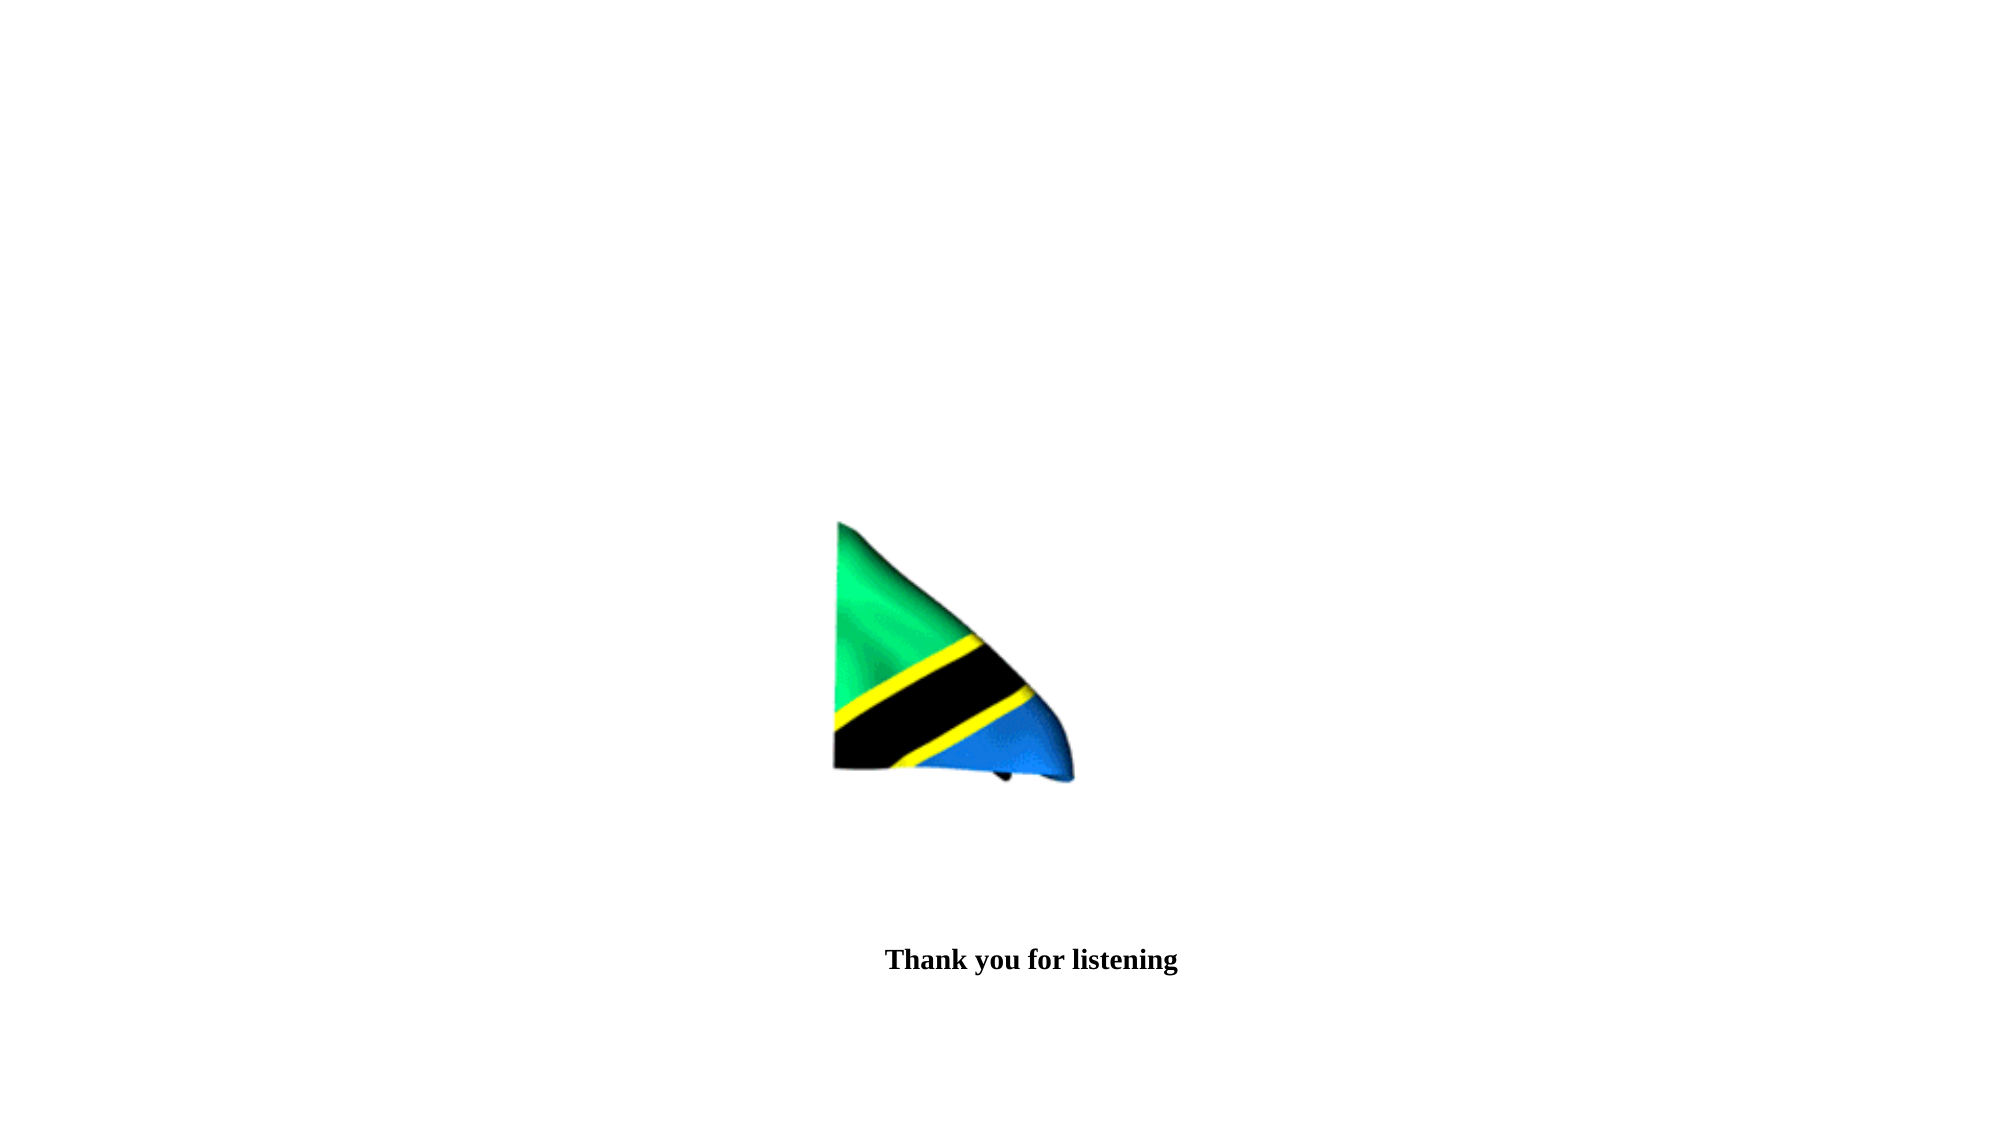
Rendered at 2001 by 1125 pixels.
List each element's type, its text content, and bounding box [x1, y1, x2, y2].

title Thank you for listening [169, 904, 1895, 1050]
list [749, 468, 1250, 844]
